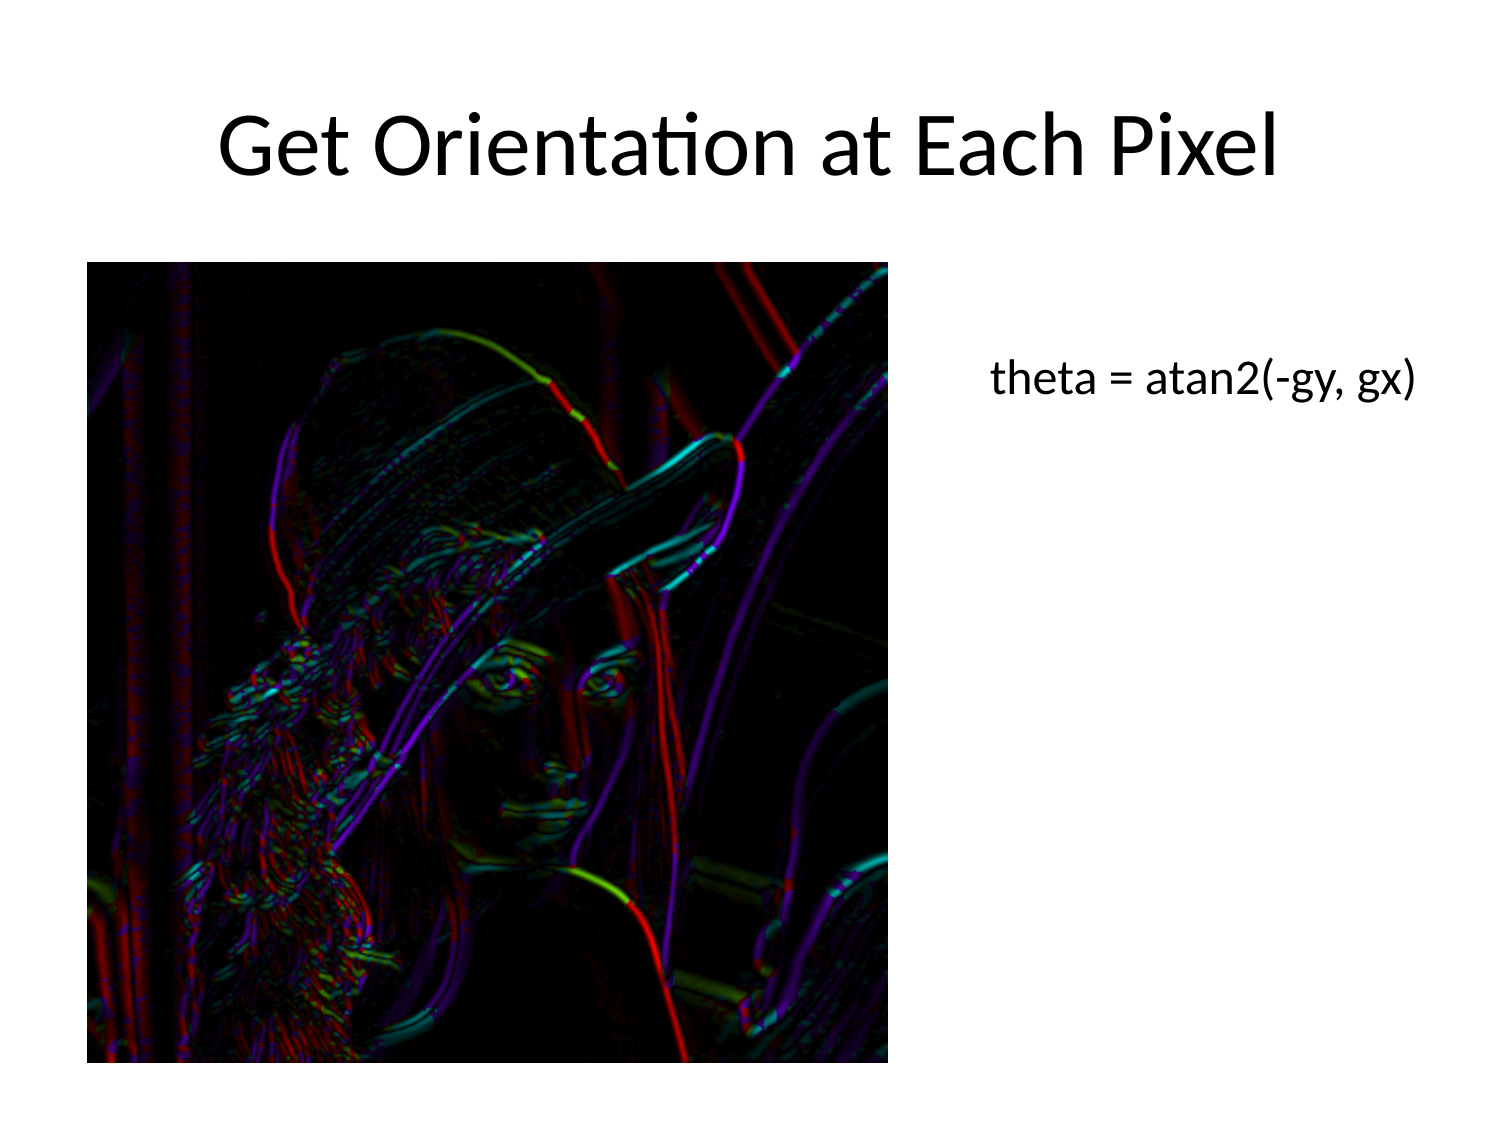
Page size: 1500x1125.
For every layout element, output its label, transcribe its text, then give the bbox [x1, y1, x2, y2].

title Get Orientation at Each Pixel [75, 45, 1425, 233]
text_box theta = atan2(-gy, gx) [975, 337, 1433, 413]
picture [87, 261, 888, 1063]
